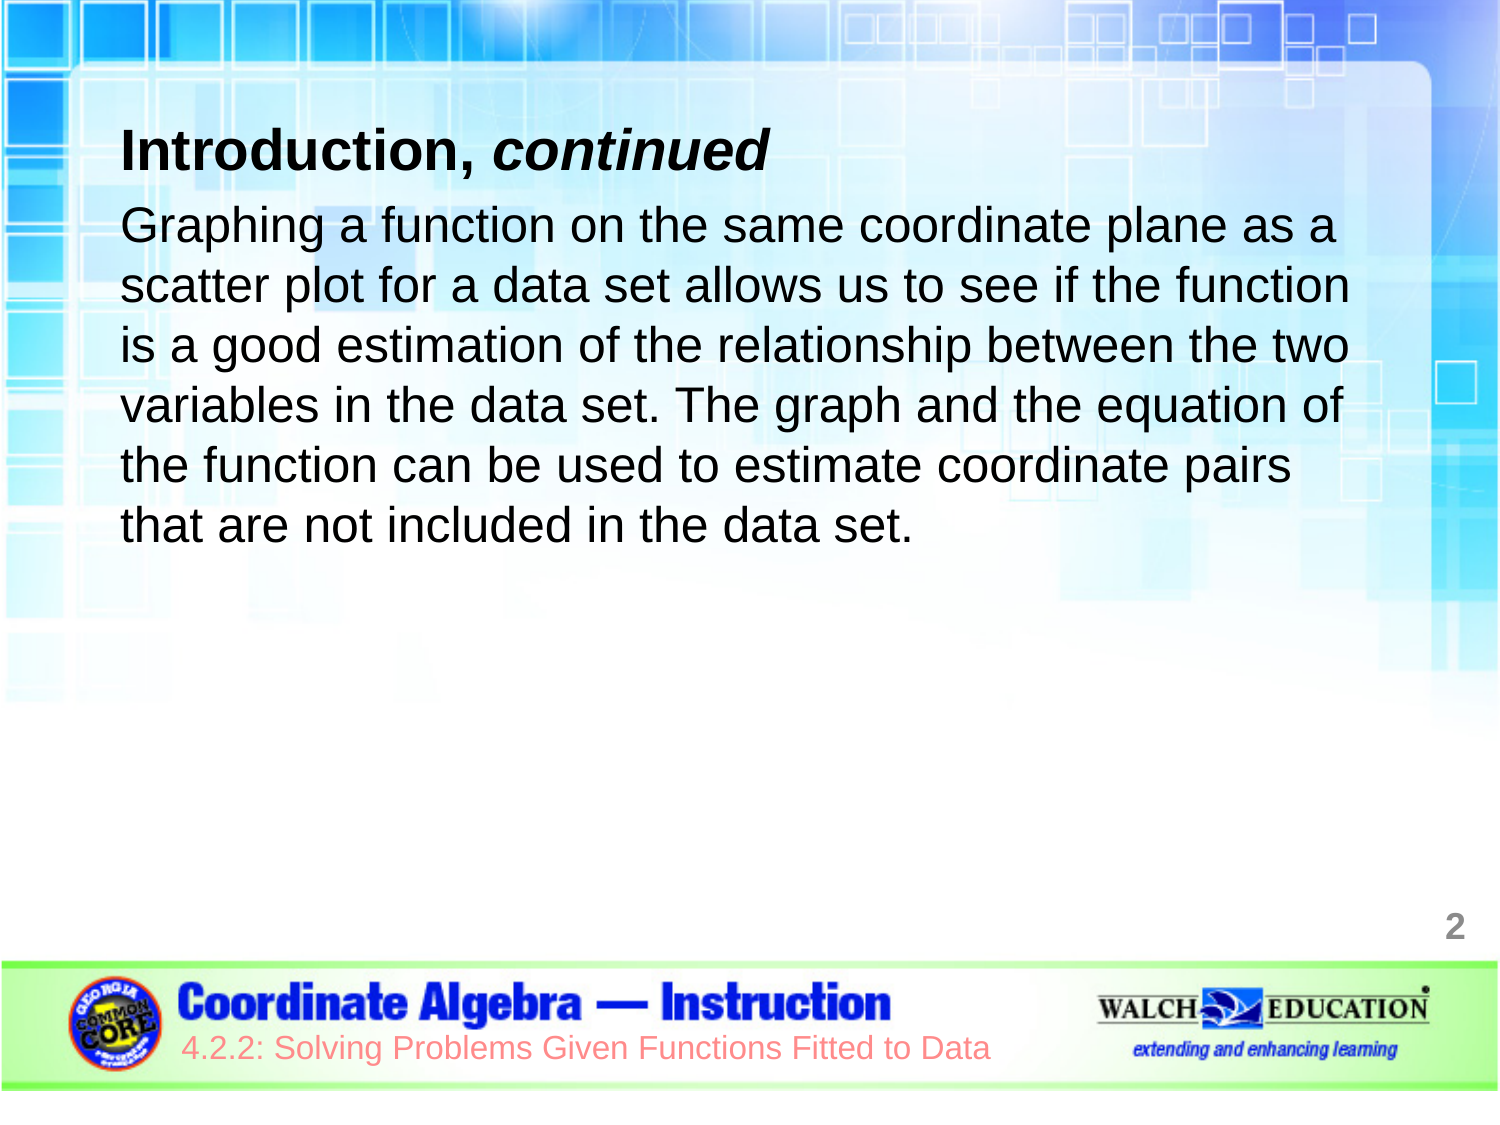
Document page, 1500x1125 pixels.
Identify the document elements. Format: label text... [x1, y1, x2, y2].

footer 4.2.2: Solving Problems Given Functions Fitted to Data [166, 1024, 1080, 1069]
subtitle Introduction, continued Graphing a function on the same coordinate plane as a scatter plot for a data set allows us to see if the function is a good estimation of the relationship between the two variables in the data set. The graph and the equation of the function can be used to estimate coordinate pairs that are not included in the data set. [105, 105, 1394, 925]
picture [1, 0, 1500, 1091]
slide_number 2 [1361, 901, 1481, 949]
